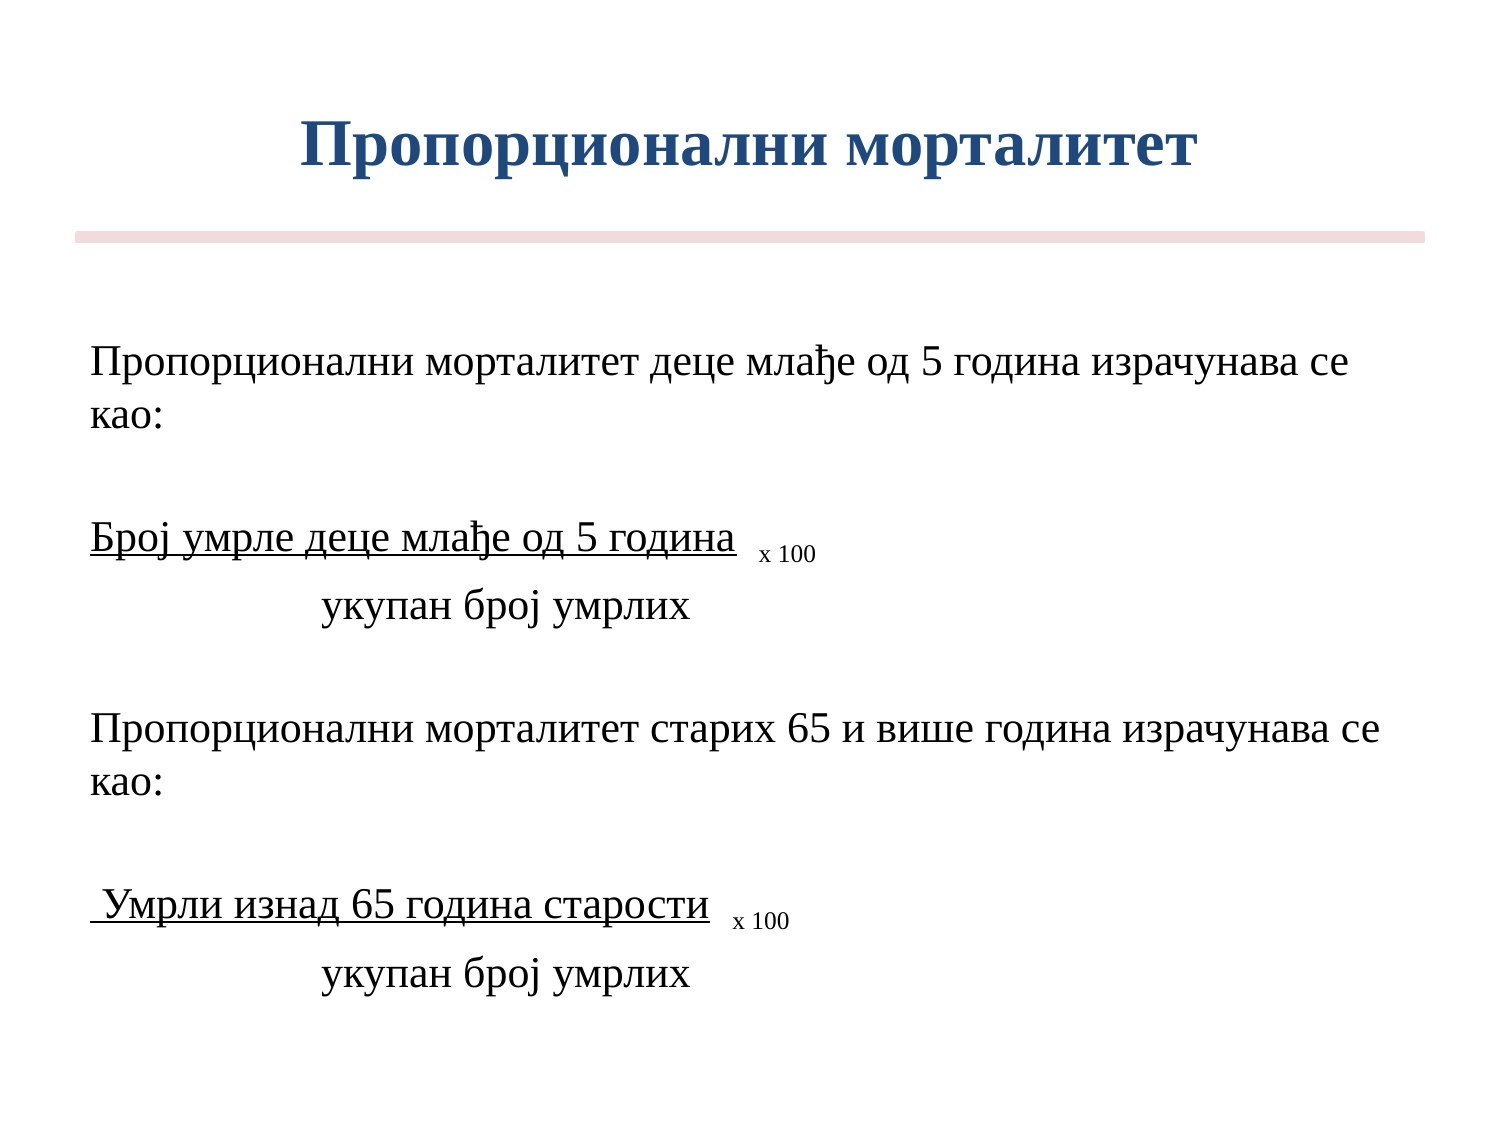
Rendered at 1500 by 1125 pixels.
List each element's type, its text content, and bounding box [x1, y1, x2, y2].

list Пропорционални морталитет деце млађе од 5 година израчунава се као: Број умрле деце млађе од 5 година x 100 укупан број умрлих Пропорционални морталитет старих 65 и више година израчунава се као: Умрли изнад 65 година старости x 100 укупан број умрлих [75, 262, 1425, 1005]
title Пропорционални морталитет [75, 45, 1425, 231]
picture [74, 231, 1426, 243]
